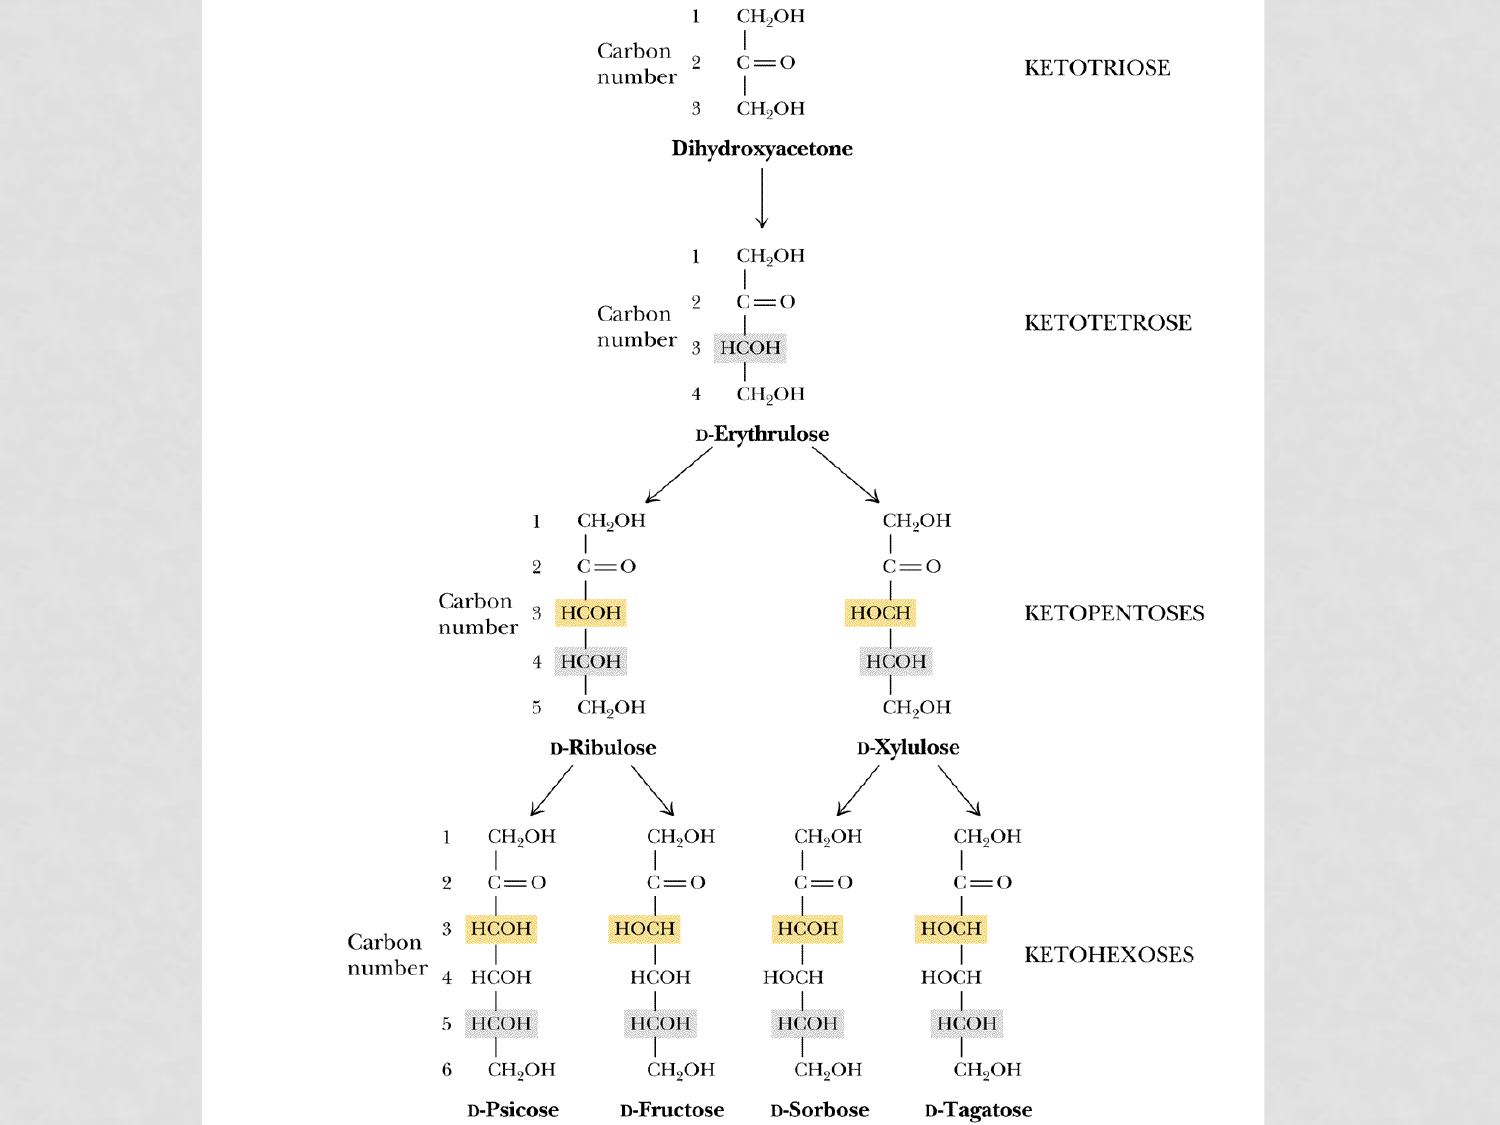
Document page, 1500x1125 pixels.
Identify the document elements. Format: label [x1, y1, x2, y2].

picture [201, 0, 1265, 1125]
